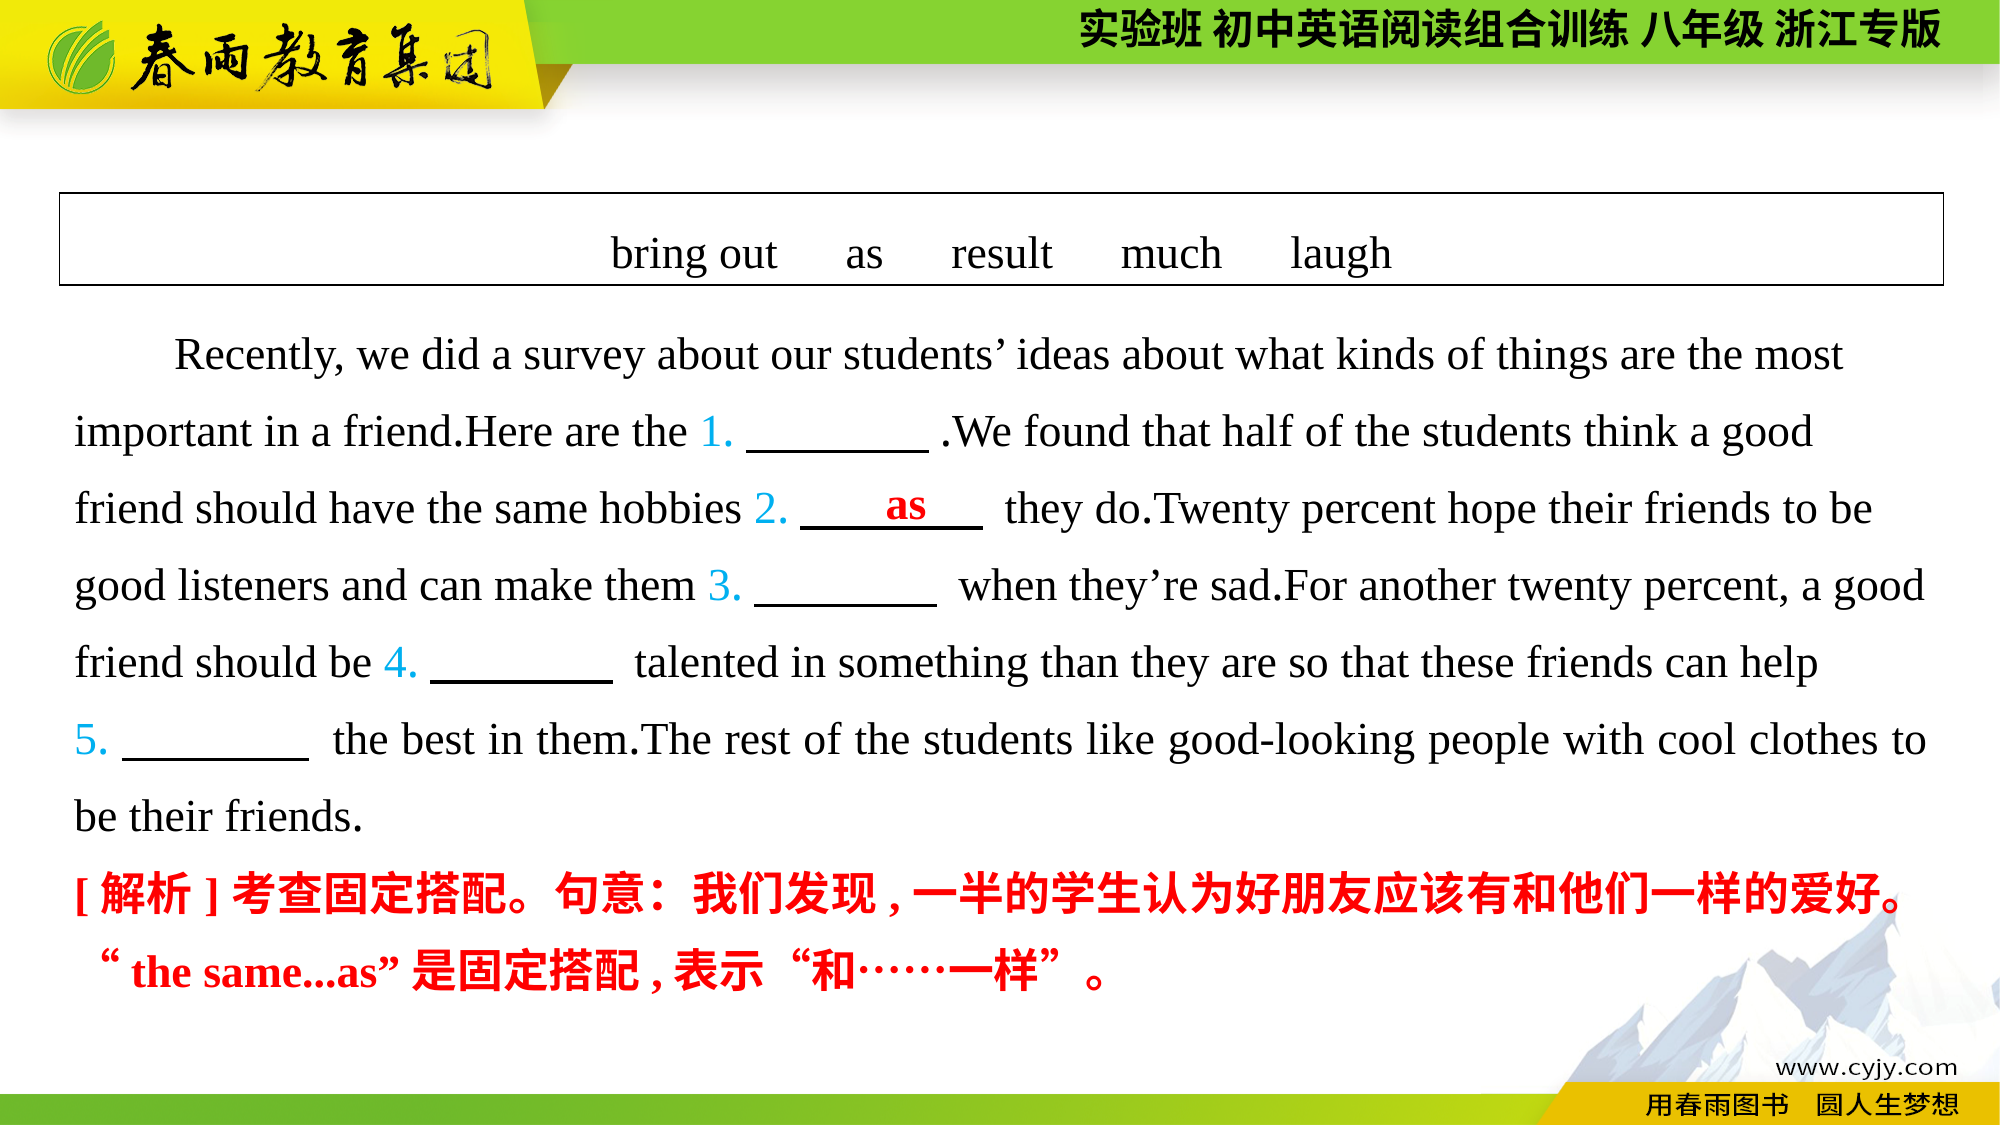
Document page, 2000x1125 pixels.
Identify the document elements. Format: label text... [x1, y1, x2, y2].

text_box Recently, we did a survey about our students’ ideas about what kinds of things are the most important in a friend.Here are the 1. .We found that half of the students think a good friend should have the same hobbies 2. they do.Twenty percent hope their friends to be good listeners and can make them 3. when they’re sad.For another twenty percent, a good friend should be 4. talented in something than they are so that these friends can help 5. the best in them.The rest of the students like good-looking people with cool clothes to be their friends. [59, 294, 1944, 848]
picture [0, 0, 2000, 1125]
text_box bring out as result much laugh [59, 193, 1944, 286]
text_box as [870, 444, 942, 537]
text_box [解析]考查固定搭配。句意：我们发现,一半的学生认为好朋友应该有和他们一样的爱好。“the same...as”是固定搭配,表示“和……一样”。 [59, 848, 1944, 1004]
